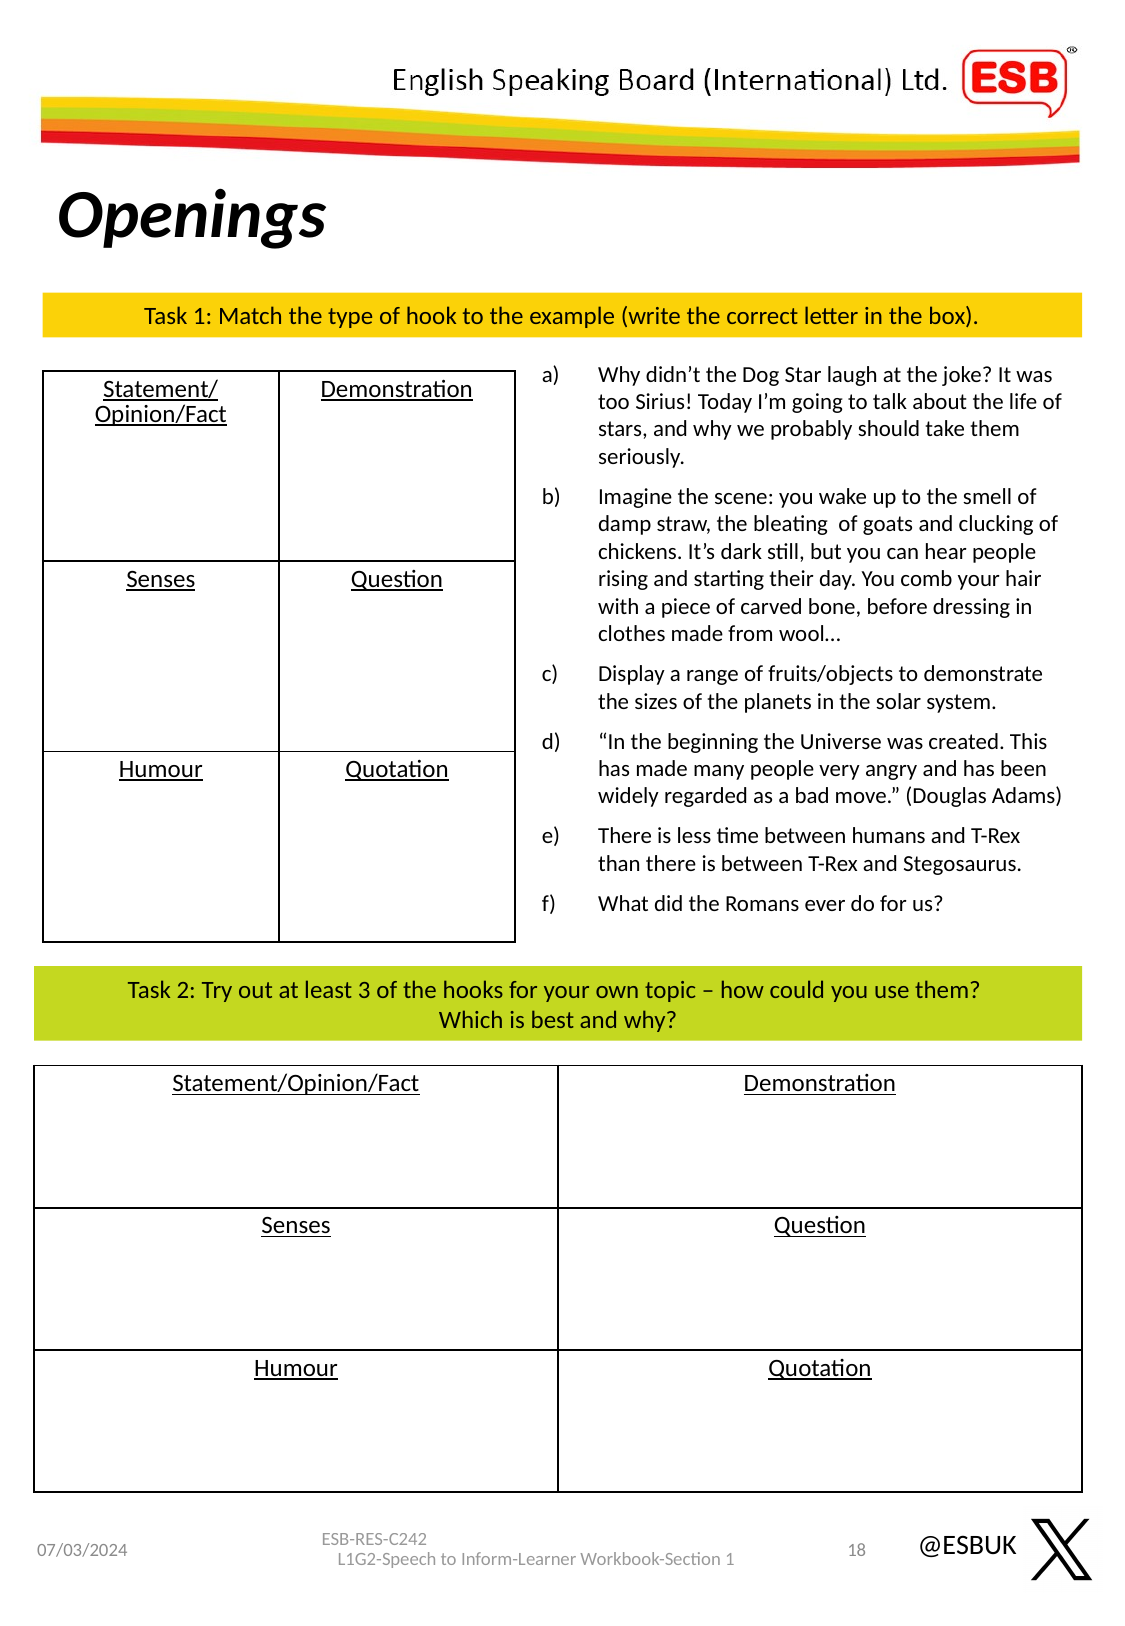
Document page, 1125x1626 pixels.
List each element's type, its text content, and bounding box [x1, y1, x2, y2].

table_header Statement/Opinion/Fact [44, 372, 278, 560]
footer ESB-RES-C242 L1G2-Speech to Inform-Learner Workbook-Section 1 [296, 1506, 697, 1593]
title Openings [42, 138, 1014, 292]
table_cell Quotation [559, 1351, 1081, 1491]
table_cell Humour [44, 752, 278, 941]
text_box Why didn’t the Dog Star laugh at the joke? It was too Sirius! Today I’m going to talk about the life of stars, and why we probably should take them seriously. Imagine the scene: you wake up to the smell of damp straw, the bleating of goats and clucking of chickens. It’s dark still, but you can hear people rising and starting their day. You comb your hair with a piece of carved bone, before dressing in clothes made from wool… Display a range of fruits/objects to demonstrate the sizes of the planets in the solar system. “In the beginning the Universe was created. This has made many people very angry and has been widely regarded as a bad move.” (Douglas Adams) There is less time between humans and T-Rex than there is between T-Rex and Stegosaurus. What did the Romans ever do for us? [527, 351, 1079, 924]
table_cell Question [559, 1209, 1081, 1349]
picture [0, 1, 1125, 234]
table_header Demonstration [280, 372, 514, 560]
text_box Task 1: Match the type of hook to the example (write the correct letter in the box). [42, 292, 1083, 338]
table_cell Senses [35, 1209, 557, 1349]
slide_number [22, 1506, 276, 1593]
slide_number 18 [697, 1506, 882, 1593]
text_box Task 2: Try out at least 3 of the hooks for your own topic – how could you use them? Which is best and why? [34, 966, 1083, 1041]
picture [1022, 1506, 1103, 1593]
table_cell Quotation [280, 752, 514, 941]
table_header Demonstration [559, 1066, 1081, 1207]
table_cell Senses [44, 562, 278, 751]
table_cell Humour [35, 1351, 557, 1491]
table_header Statement/Opinion/Fact [35, 1066, 557, 1207]
table_cell Question [280, 562, 514, 751]
